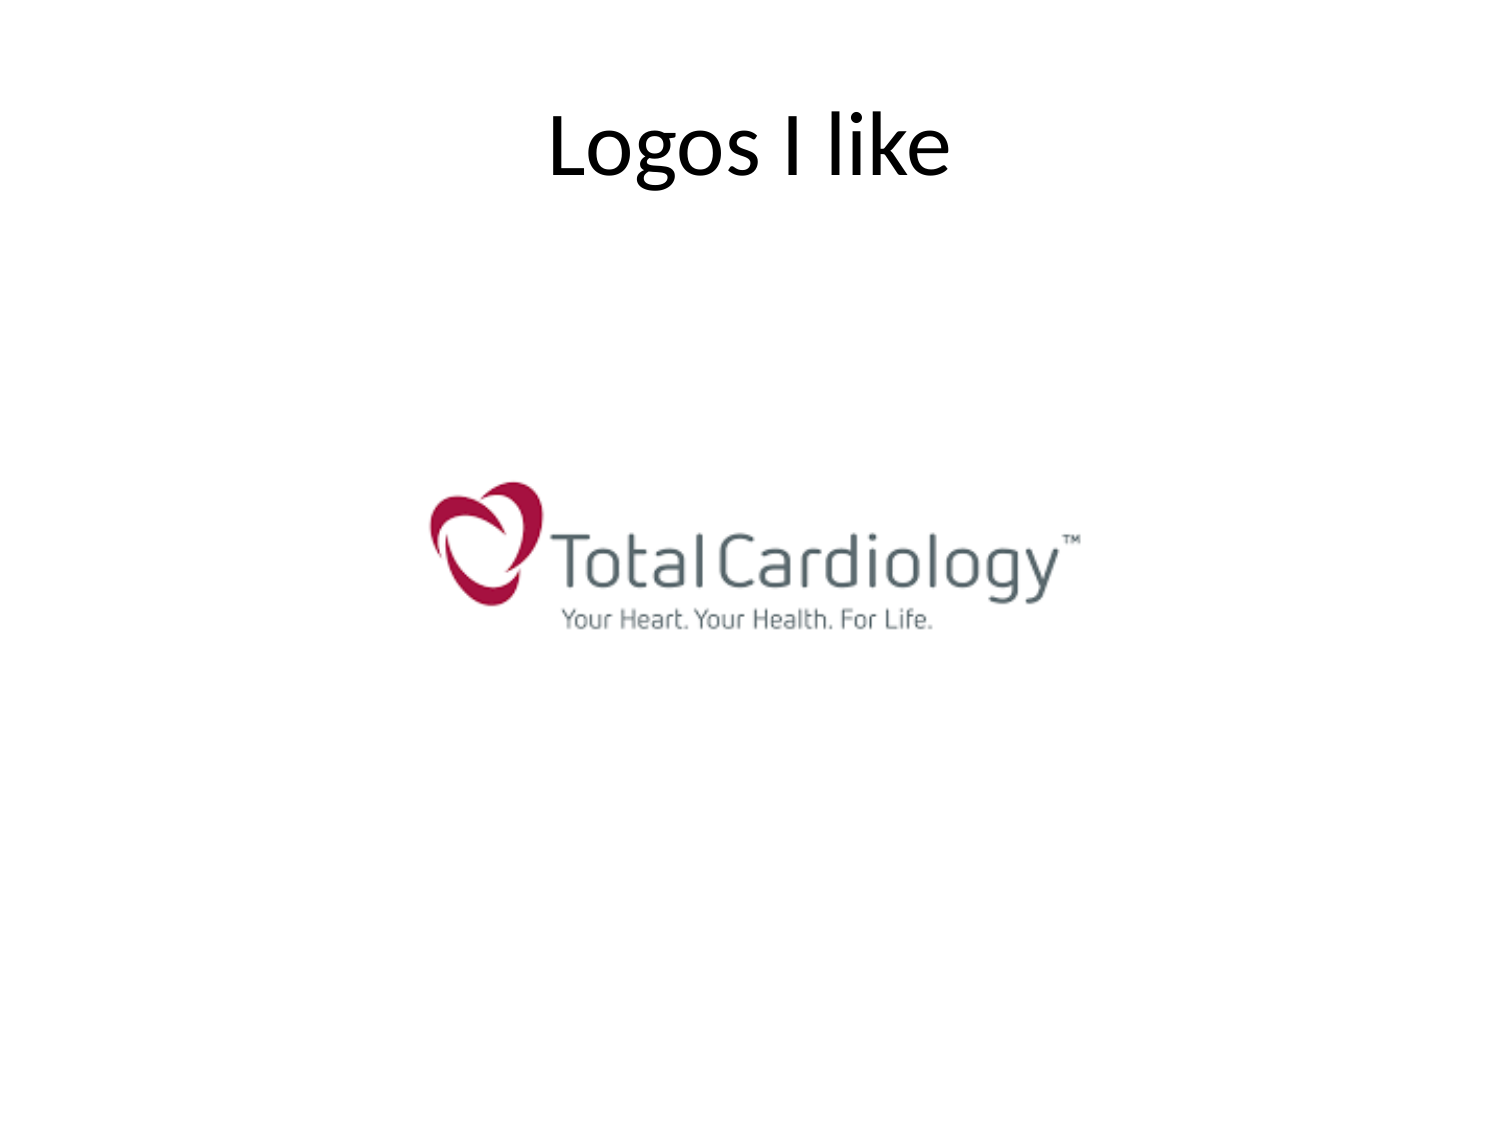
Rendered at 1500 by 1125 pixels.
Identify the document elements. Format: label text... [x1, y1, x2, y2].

picture [369, 418, 1131, 707]
title Logos I like [75, 45, 1425, 233]
